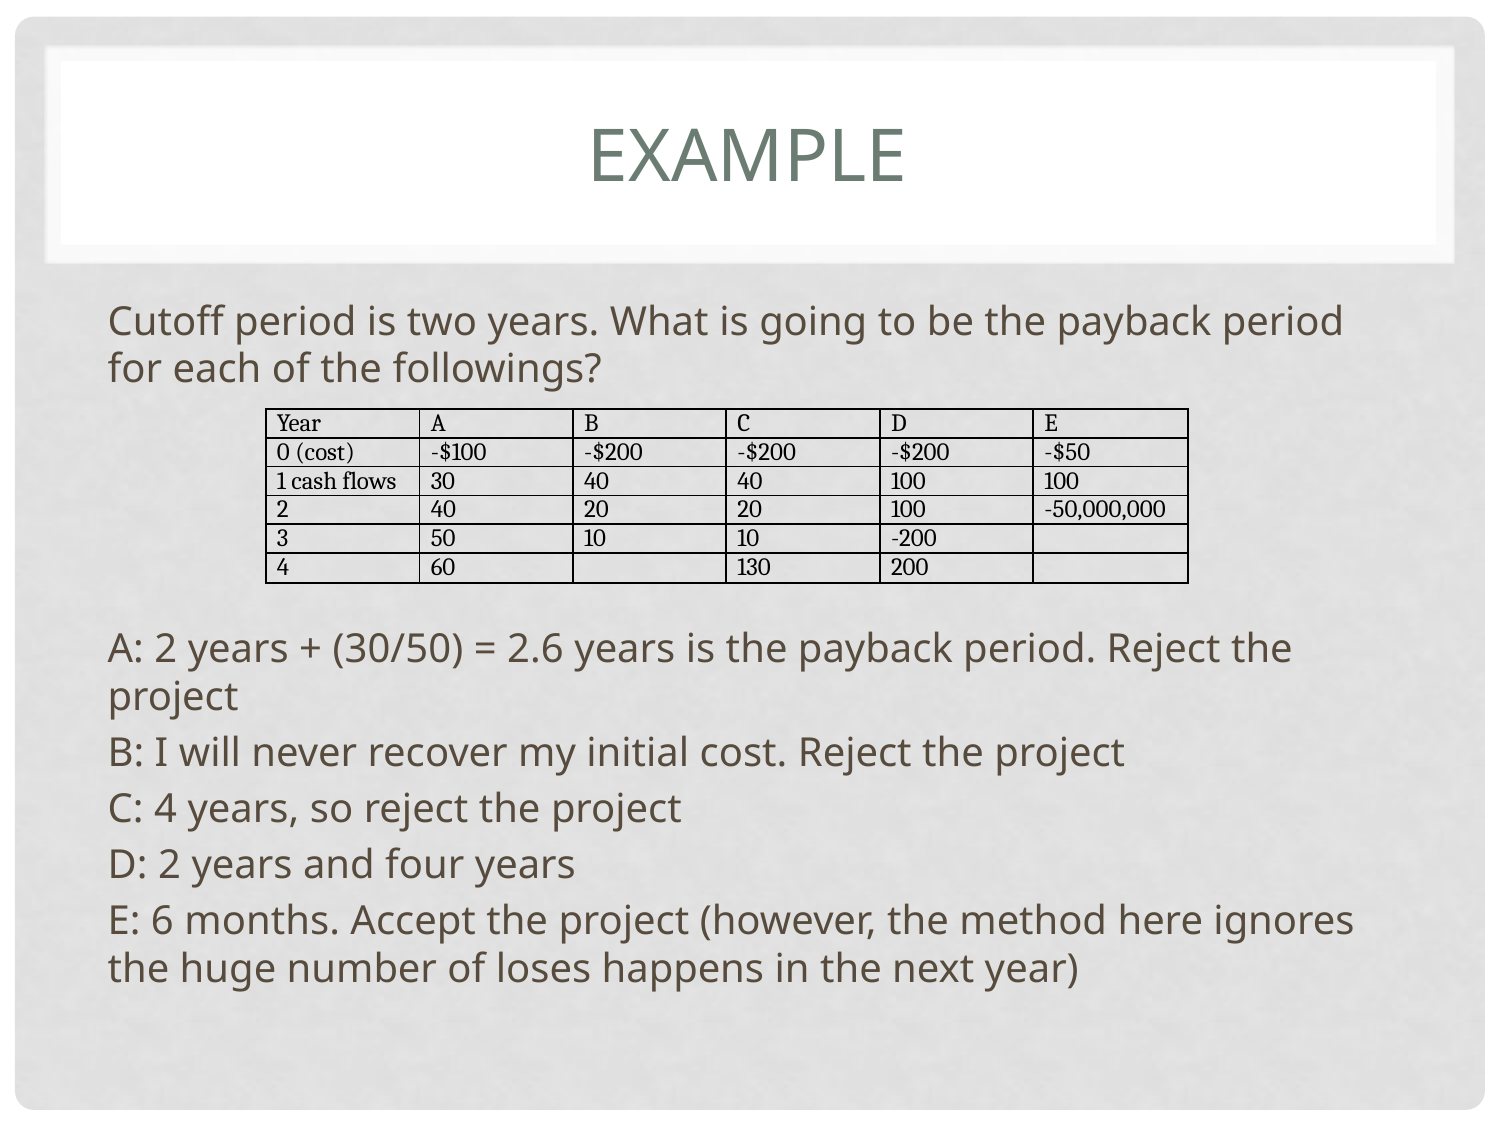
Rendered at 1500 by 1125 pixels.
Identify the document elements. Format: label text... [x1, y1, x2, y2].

table_cell 100 [881, 496, 1032, 523]
table_cell 0 (cost) [267, 439, 419, 466]
table_header A [420, 410, 572, 437]
table_header Year [267, 410, 419, 437]
table_cell -$200 [881, 439, 1032, 466]
table_cell 4 [267, 554, 419, 582]
table_cell -200 [881, 525, 1032, 552]
table_cell 40 [727, 467, 879, 495]
table_cell [1034, 554, 1187, 582]
table_cell -$200 [574, 439, 725, 466]
table_cell 100 [881, 467, 1032, 495]
title example [69, 66, 1425, 238]
table_header D [881, 410, 1032, 437]
table_cell 10 [727, 525, 879, 552]
table_cell 3 [267, 525, 419, 552]
table_cell 20 [574, 496, 725, 523]
list Cutoff period is two years. What is going to be the payback period for each of the followings? A: 2 years + (30/50) = 2.6 years is the payback period. Reject the project B: I will never recover my initial cost. Reject the project C: 4 years, so reject the project D: 2 years and four years E: 6 months. Accept the project (however, the method here ignores the huge number of loses happens in the next year) [75, 287, 1425, 1005]
table_cell -$100 [420, 439, 572, 466]
table_cell [1034, 525, 1187, 552]
table_cell 200 [881, 554, 1032, 582]
table_cell 2 [267, 496, 419, 523]
table_cell -50,000,000 [1034, 496, 1187, 523]
table_cell 40 [420, 496, 572, 523]
table_cell 100 [1034, 467, 1187, 495]
table_cell -$200 [727, 439, 879, 466]
table_cell 10 [574, 525, 725, 552]
table_cell -$50 [1034, 439, 1187, 466]
table_header B [574, 410, 725, 437]
table_header C [727, 410, 879, 437]
table_cell 60 [420, 554, 572, 582]
table_cell 1 cash flows [267, 467, 419, 495]
table_cell 30 [420, 467, 572, 495]
table_header E [1034, 410, 1187, 437]
table_cell 40 [574, 467, 725, 495]
table_cell 50 [420, 525, 572, 552]
table_cell 20 [727, 496, 879, 523]
table_cell [574, 554, 725, 582]
table_cell 130 [727, 554, 879, 582]
